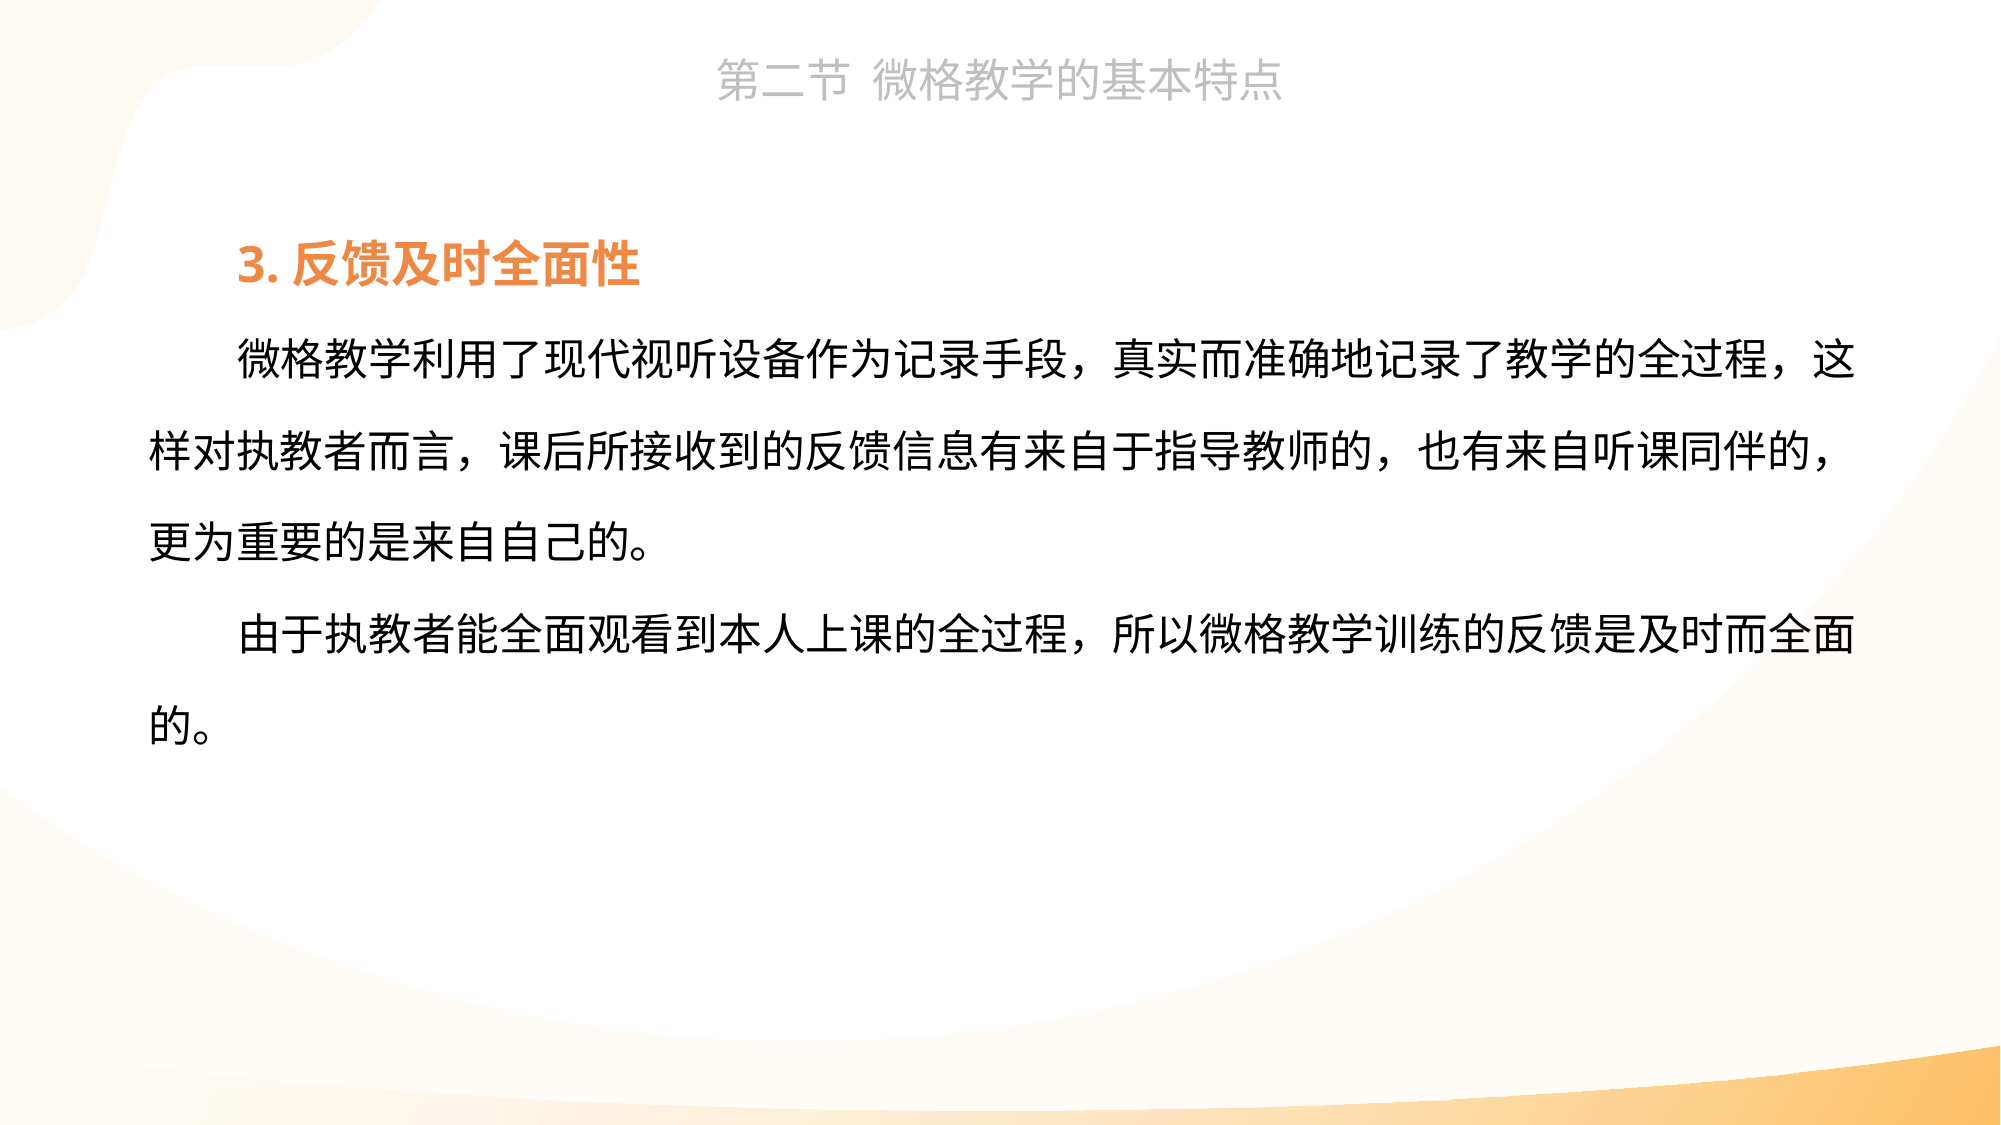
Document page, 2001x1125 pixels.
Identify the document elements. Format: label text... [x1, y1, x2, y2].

text_box 3.反馈及时全面性 微格教学利用了现代视听设备作为记录手段，真实而准确地记录了教学的全过程，这样对执教者而言，课后所接收到的反馈信息有来自于指导教师的，也有来自听课同伴的，更为重要的是来自自己的。 由于执教者能全面观看到本人上课的全过程，所以微格教学训练的反馈是及时而全面的。 [133, 179, 1873, 759]
